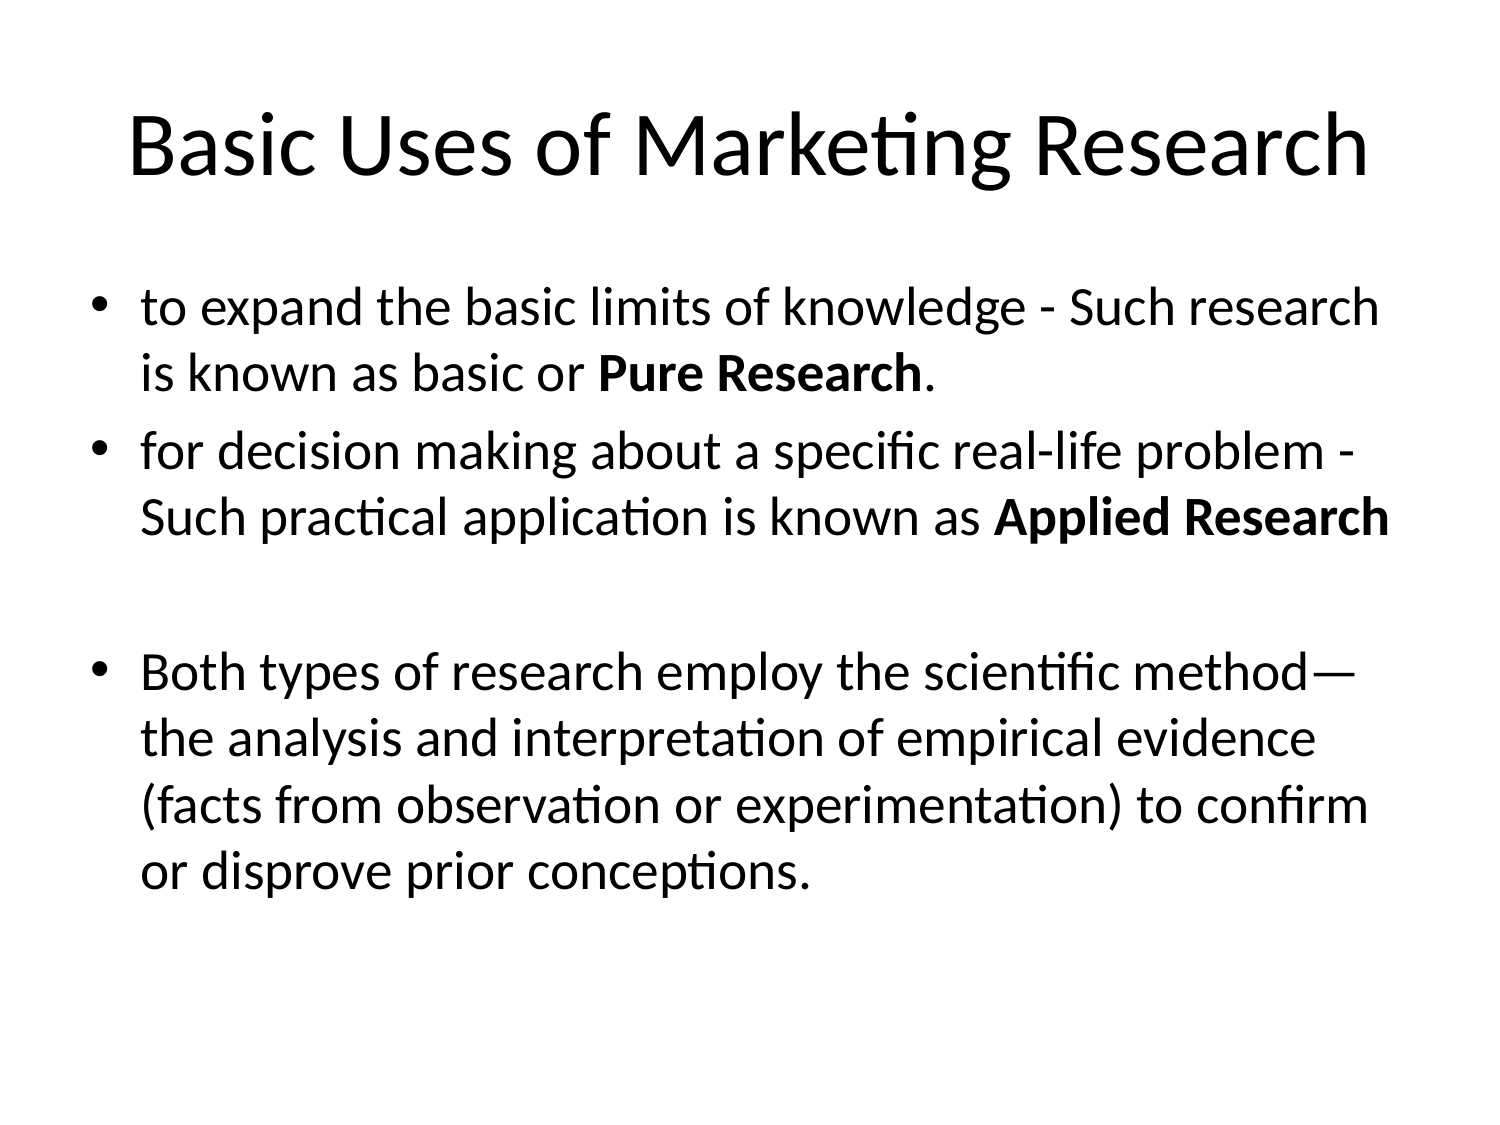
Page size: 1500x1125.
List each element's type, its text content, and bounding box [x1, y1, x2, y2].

list to expand the basic limits of knowledge - Such research is known as basic or Pure Research. for decision making about a specific real-life problem - Such practical application is known as Applied Research Both types of research employ the scientific method—the analysis and interpretation of empirical evidence (facts from observation or experimentation) to confirm or disprove prior conceptions. [75, 262, 1425, 1005]
title Basic Uses of Marketing Research [75, 45, 1425, 233]
